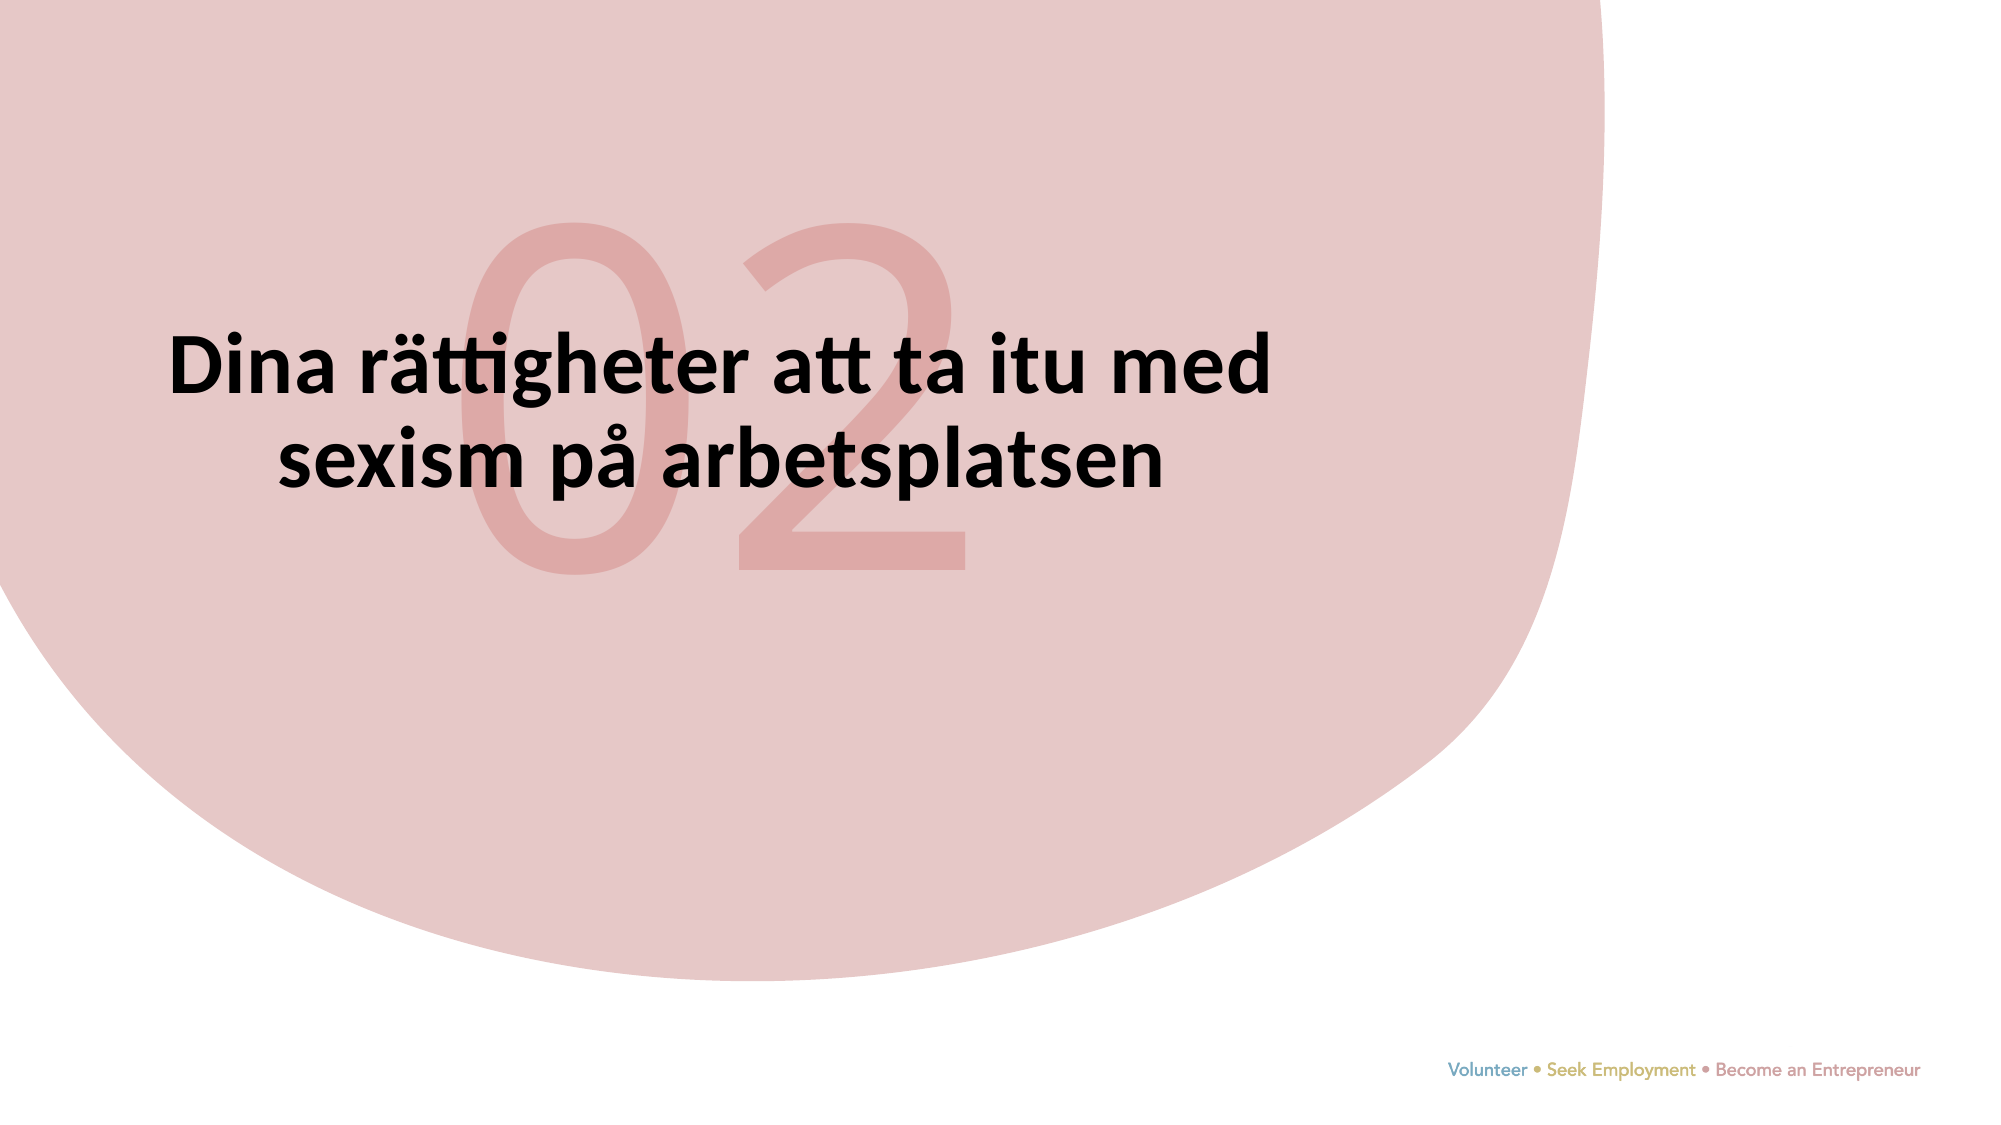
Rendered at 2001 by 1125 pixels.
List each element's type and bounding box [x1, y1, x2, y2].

text_box [1418, 1046, 1971, 1103]
text_box [0, 0, 1606, 1027]
